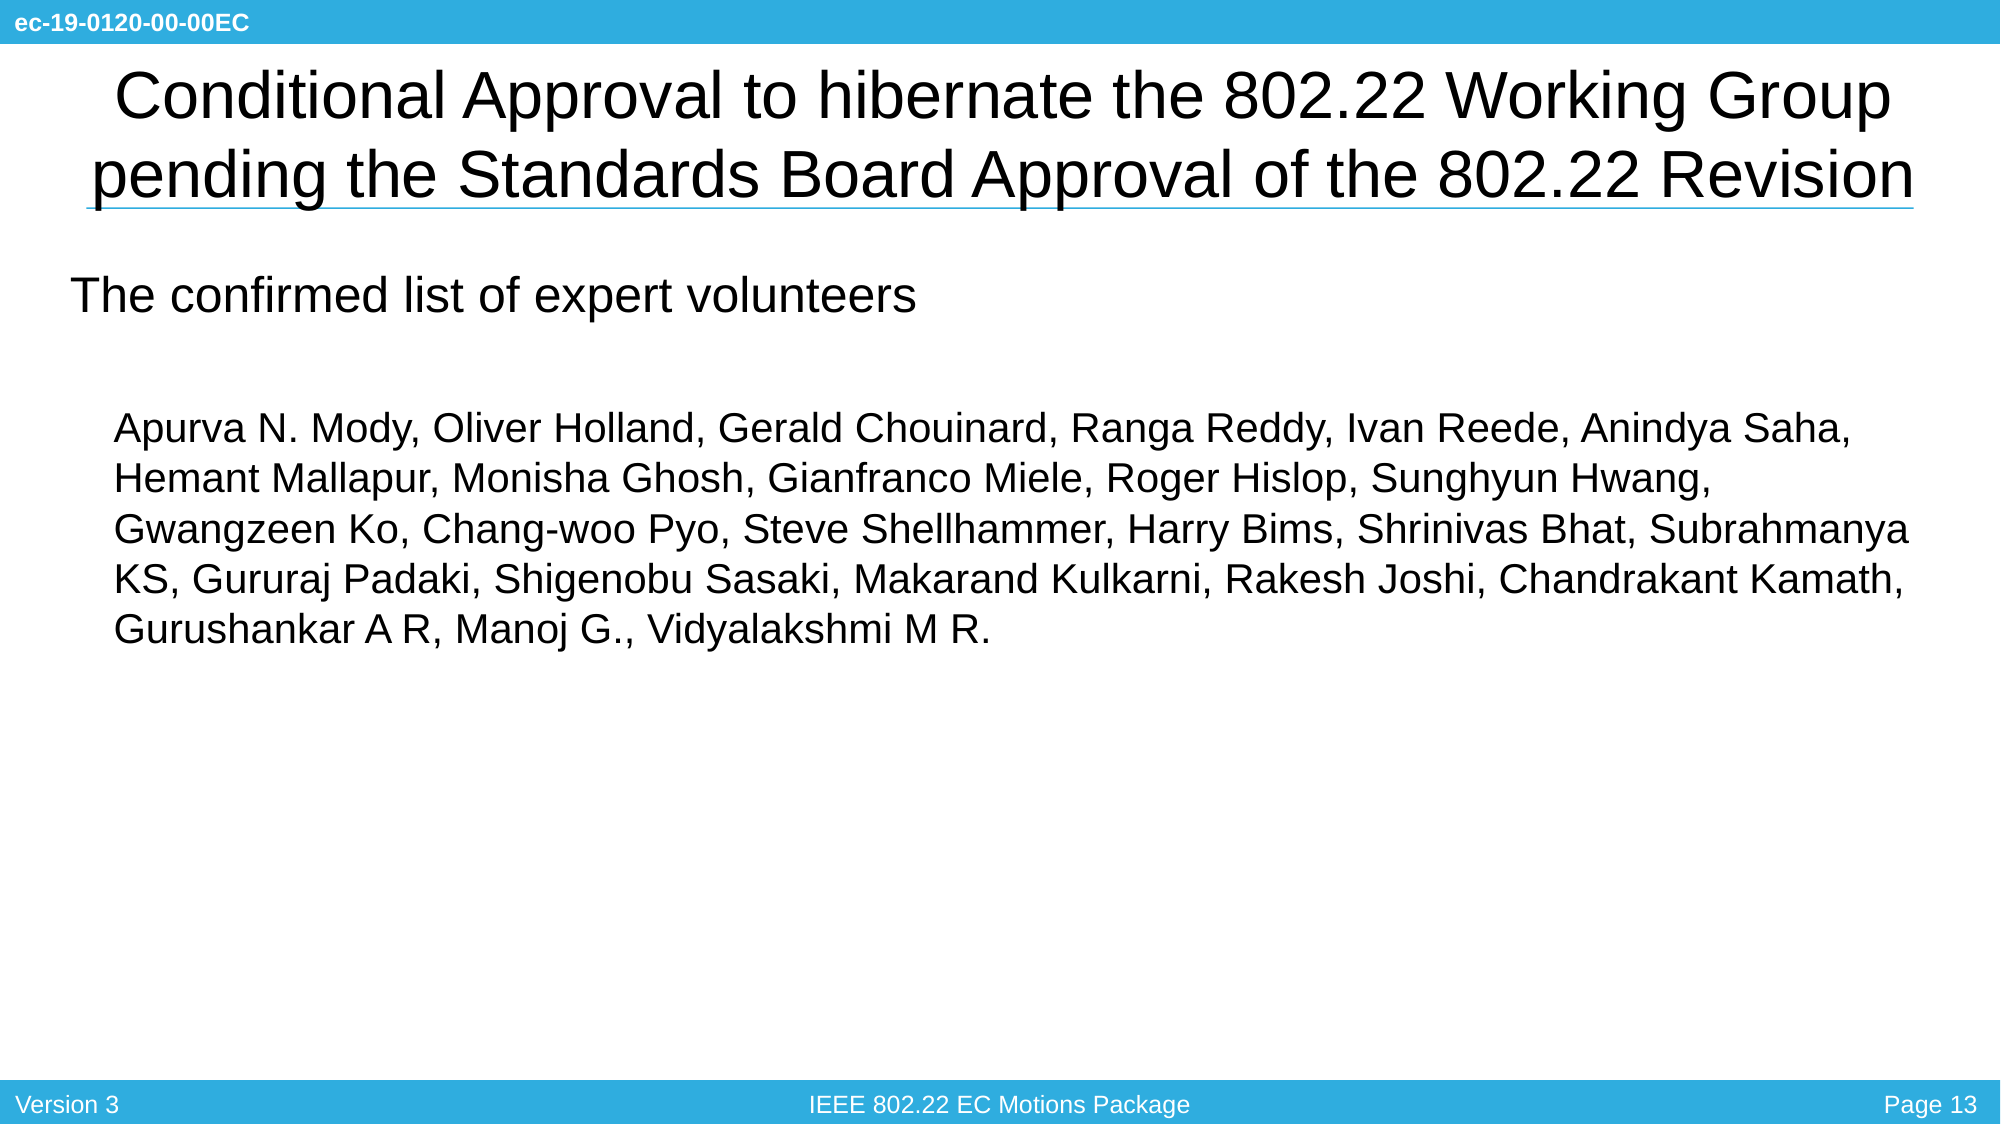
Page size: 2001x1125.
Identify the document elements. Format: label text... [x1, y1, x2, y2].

list The confirmed list of expert volunteers Apurva N. Mody, Oliver Holland, Gerald Chouinard, Ranga Reddy, Ivan Reede, Anindya Saha, Hemant Mallapur, Monisha Ghosh, Gianfranco Miele, Roger Hislop, Sunghyun Hwang, Gwangzeen Ko, Chang-woo Pyo, Steve Shellhammer, Harry Bims, Shrinivas Bhat, Subrahmanya KS, Gururaj Padaki, Shigenobu Sasaki, Makarand Kulkarni, Rakesh Joshi, Chandrakant Kamath, Gurushankar A R, Manoj G., Vidyalakshmi M R. [55, 255, 1945, 1024]
title Conditional Approval to hibernate the 802.22 Working Group pending the Standards Board Approval of the 802.22 Revision [74, 66, 1934, 197]
